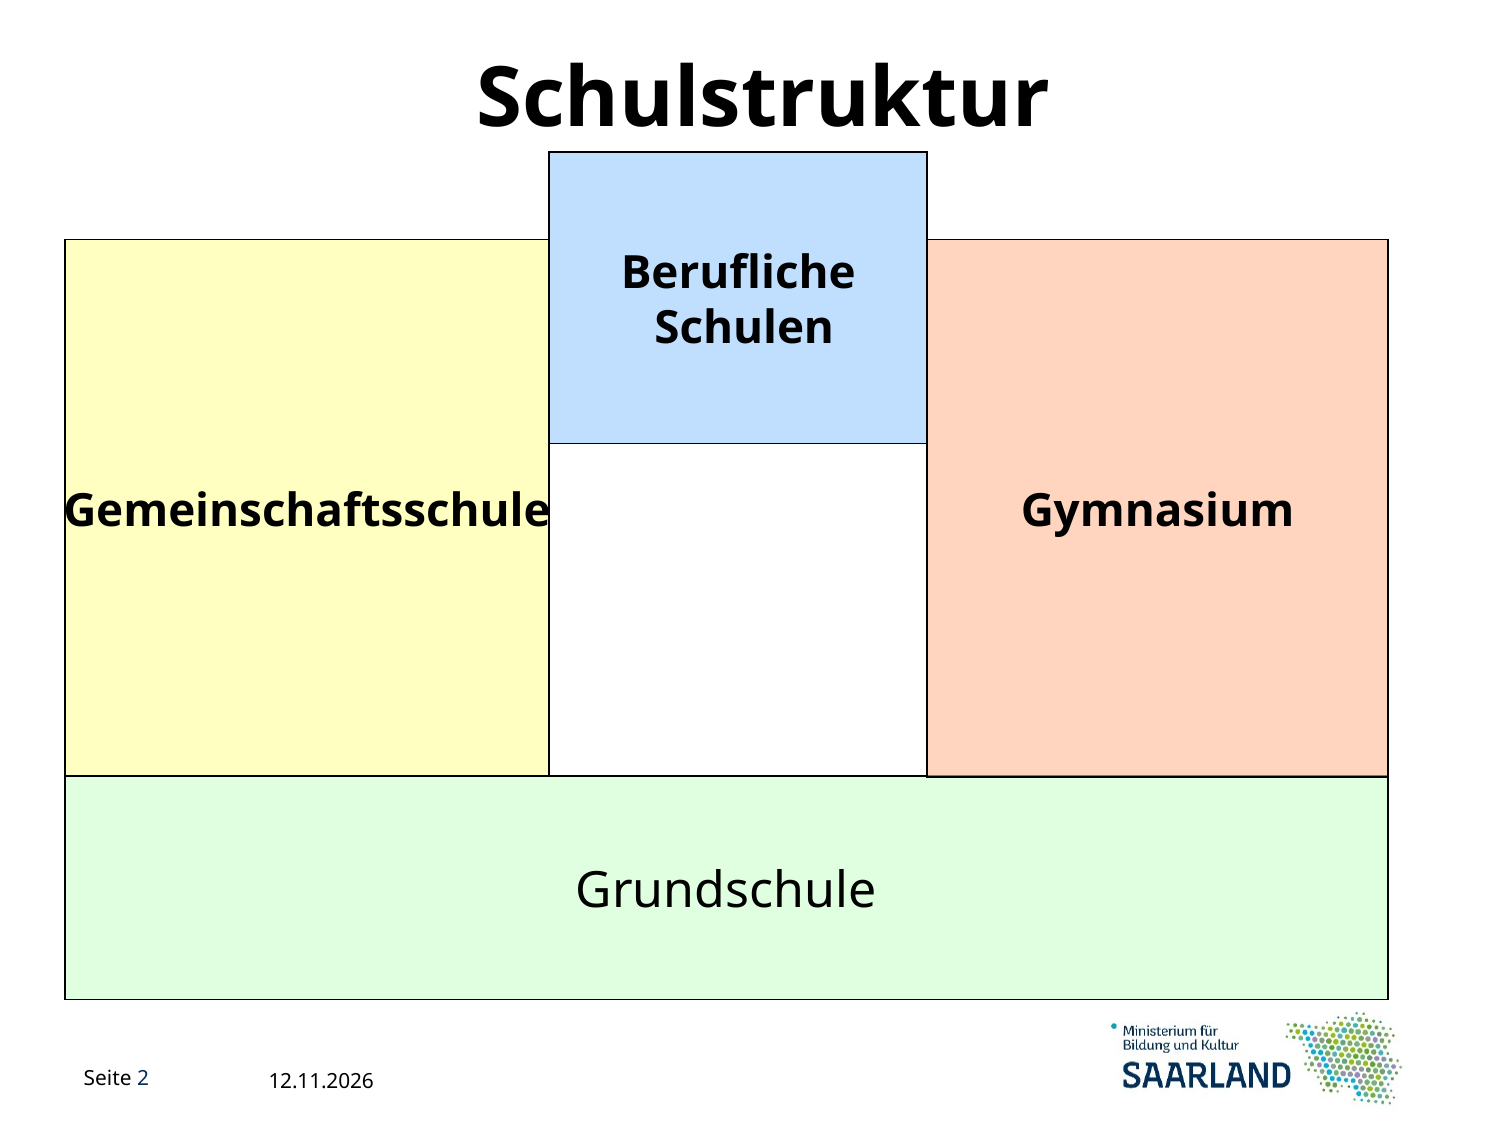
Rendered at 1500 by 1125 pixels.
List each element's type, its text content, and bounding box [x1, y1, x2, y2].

text_box Gemeinschaftsschule [64, 239, 550, 777]
picture [1104, 999, 1414, 1125]
text_box 17.11.2020 [253, 1060, 443, 1096]
text_box Schulstruktur [461, 35, 1066, 151]
text_box Gymnasium [927, 239, 1388, 777]
text_box Grundschule [64, 776, 1388, 1000]
text_box Berufliche Schulen [549, 151, 928, 444]
